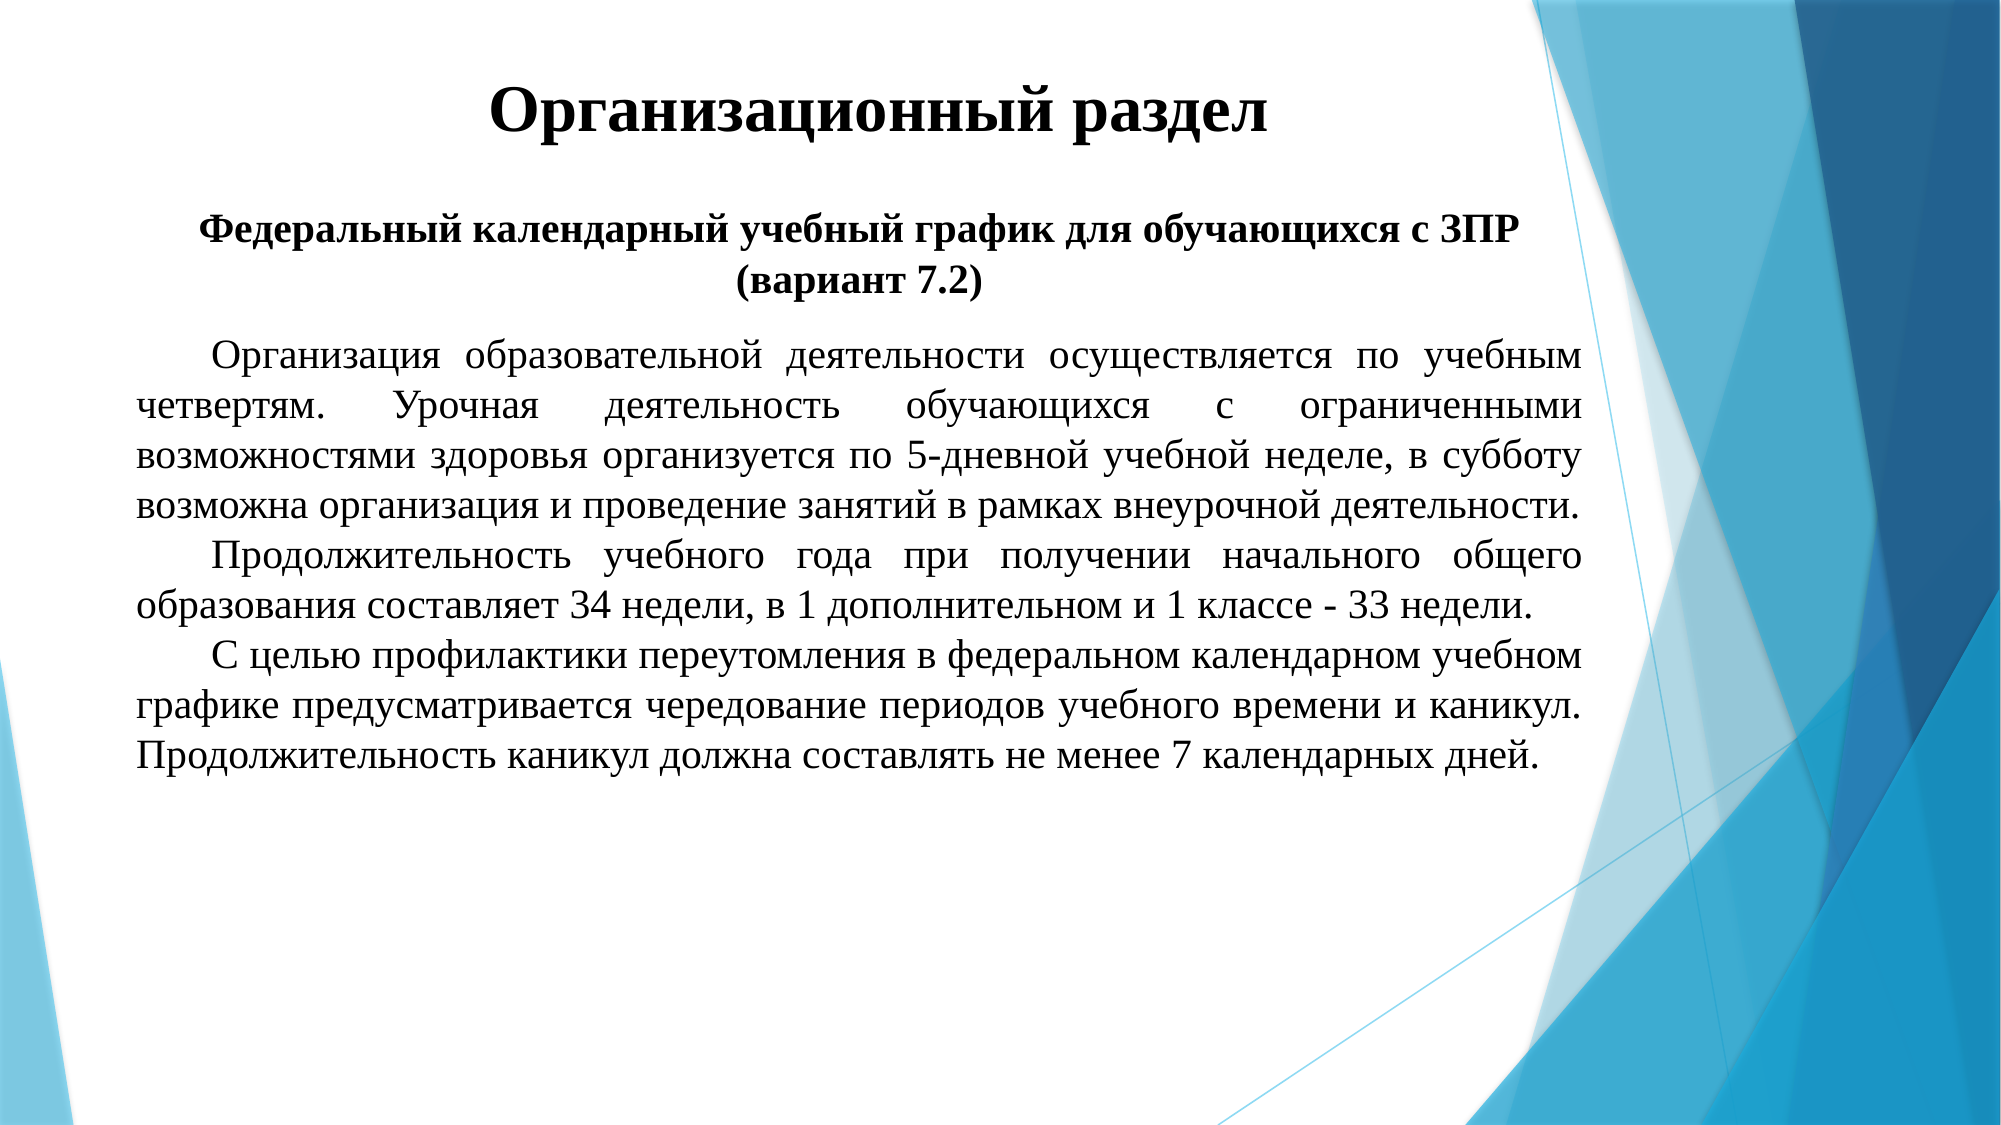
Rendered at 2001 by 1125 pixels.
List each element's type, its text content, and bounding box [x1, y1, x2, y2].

title Организационный раздел [173, 57, 1585, 193]
list Федеральный календарный учебный график для обучающихся с ЗПР (вариант 7.2) Организация образовательной деятельности осуществляется по учебным четвертям. Урочная деятельность обучающихся с ограниченными возможностями здоровья организуется по 5-дневной учебной неделе, в субботу возможна организация и проведение занятий в рамках внеурочной деятельности. Продолжительность учебного года при получении начального общего образования составляет 34 недели, в 1 дополнительном и 1 классе - 33 недели. С целью профилактики переутомления в федеральном календарном учебном графике предусматривается чередование периодов учебного времени и каникул. Продолжительность каникул должна составлять не менее 7 календарных дней. [120, 193, 1598, 1083]
